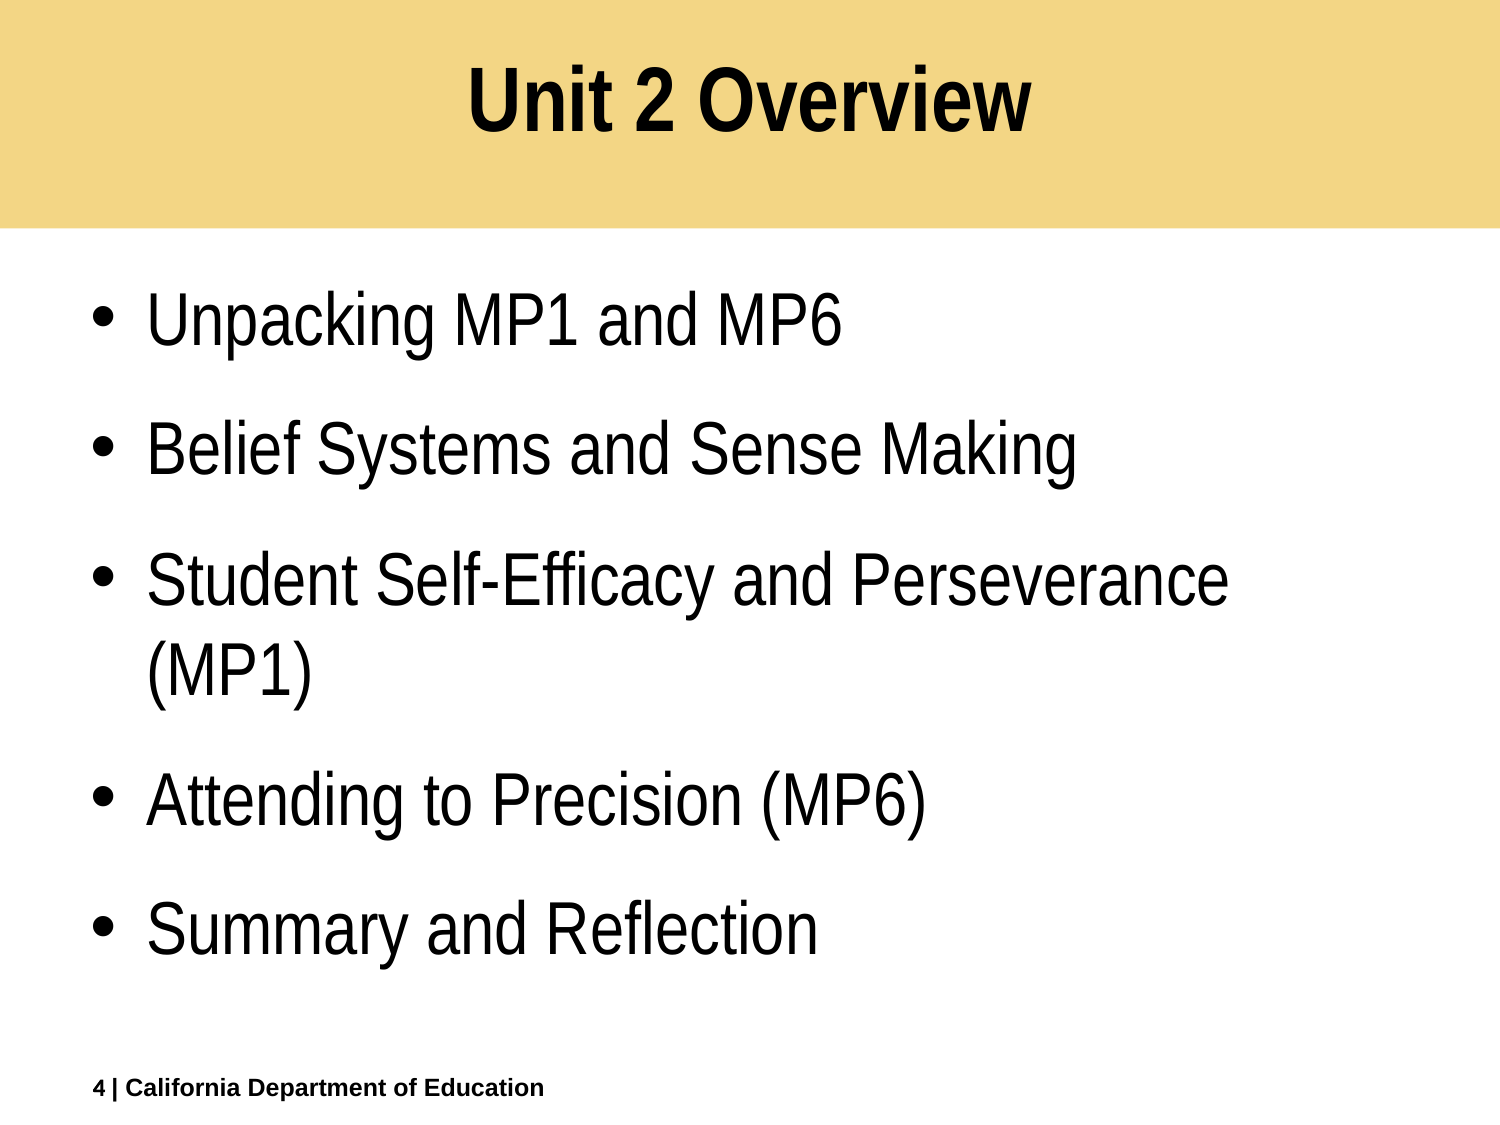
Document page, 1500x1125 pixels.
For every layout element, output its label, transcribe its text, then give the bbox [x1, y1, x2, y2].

footer | California Department of Education [121, 1064, 699, 1124]
title Unit 2 Overview [74, 11, 1426, 200]
list Unpacking MP1 and MP6 Belief Systems and Sense Making Student Self-Efficacy and Perseverance (MP1) Attending to Precision (MP6) Summary and Reflection [74, 262, 1426, 1054]
text_box 4 [55, 1063, 121, 1124]
